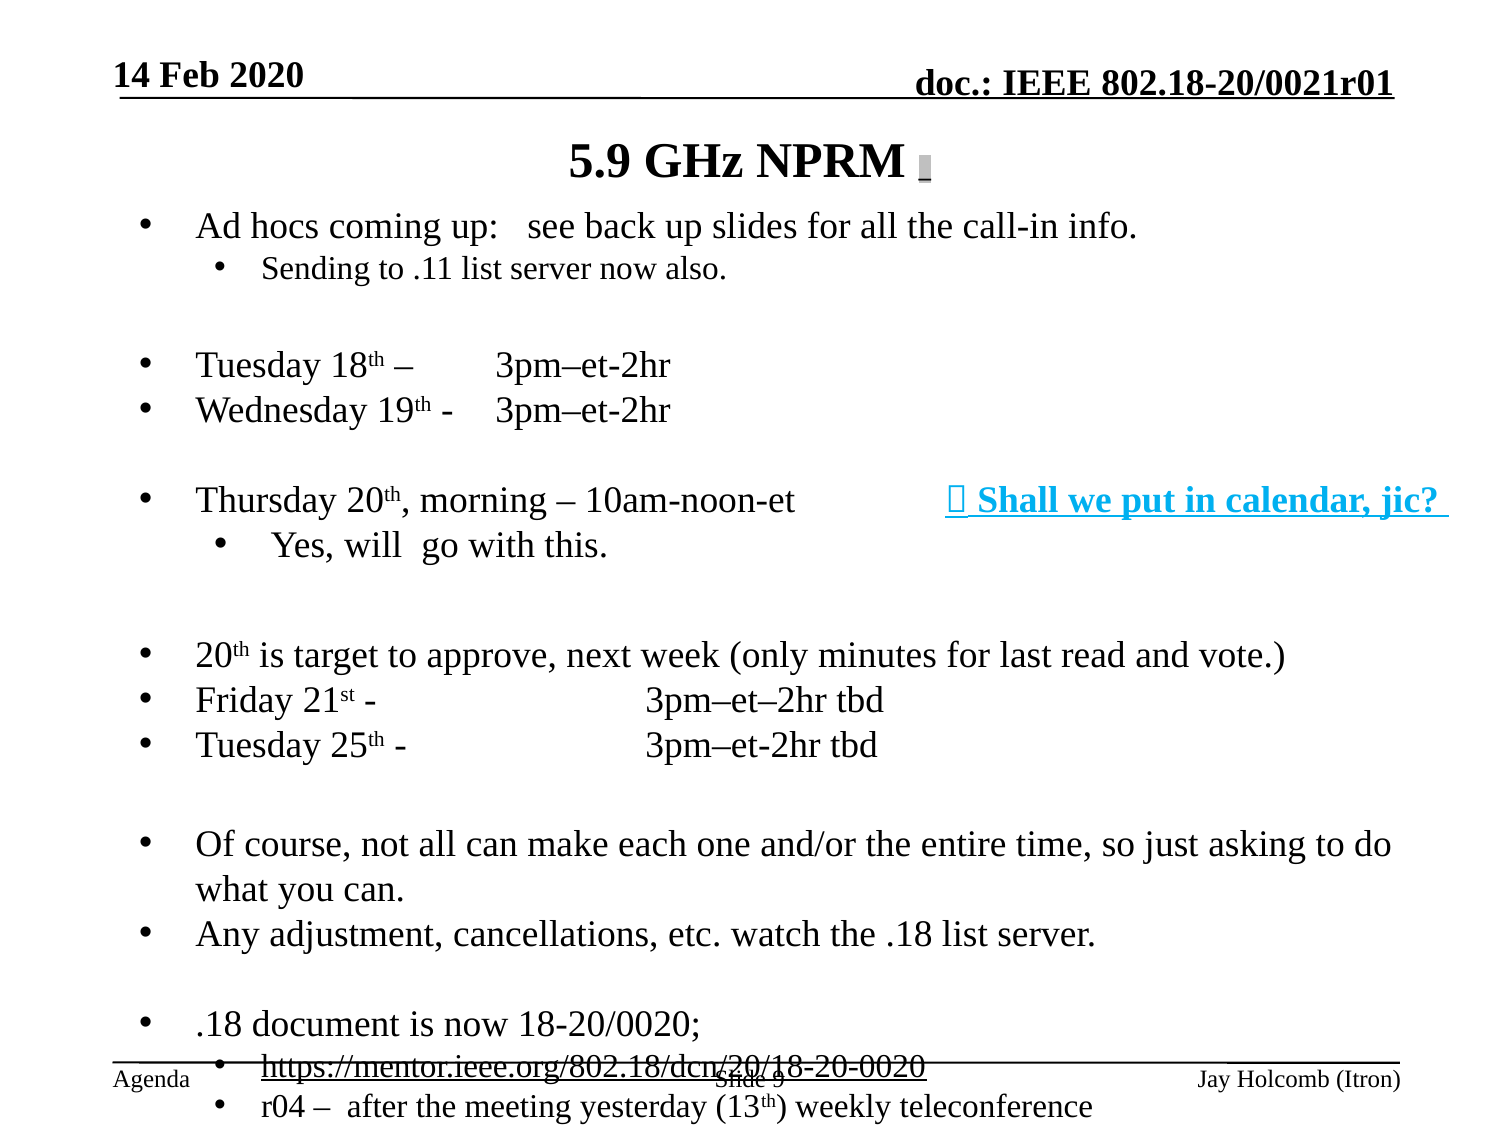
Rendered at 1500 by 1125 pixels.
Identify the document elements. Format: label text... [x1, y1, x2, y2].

footer Jay Holcomb (Itron) [878, 1061, 1402, 1093]
list Ad hocs coming up: see back up slides for all the call-in info. Sending to .11 list server now also. Tuesday 18th – 3pm–et-2hr Wednesday 19th - 3pm–et-2hr Thursday 20th, morning – 10am-noon-et  Shall we put in calendar, jic? Yes, will go with this. 20th is target to approve, next week (only minutes for last read and vote.) Friday 21st - 3pm–et–2hr tbd Tuesday 25th - 3pm–et-2hr tbd Of course, not all can make each one and/or the entire time, so just asking to do what you can. Any adjustment, cancellations, etc. watch the .18 list server. .18 document is now 18-20/0020; https://mentor.ieee.org/802.18/dcn/20/18-20-0020 r04 – after the meeting yesterday (13th) weekly teleconference [114, 192, 1476, 1063]
slide_number Slide 9 [699, 1061, 800, 1123]
title 5.9 GHz NPRM _ [59, 102, 1441, 213]
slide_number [112, 49, 488, 95]
